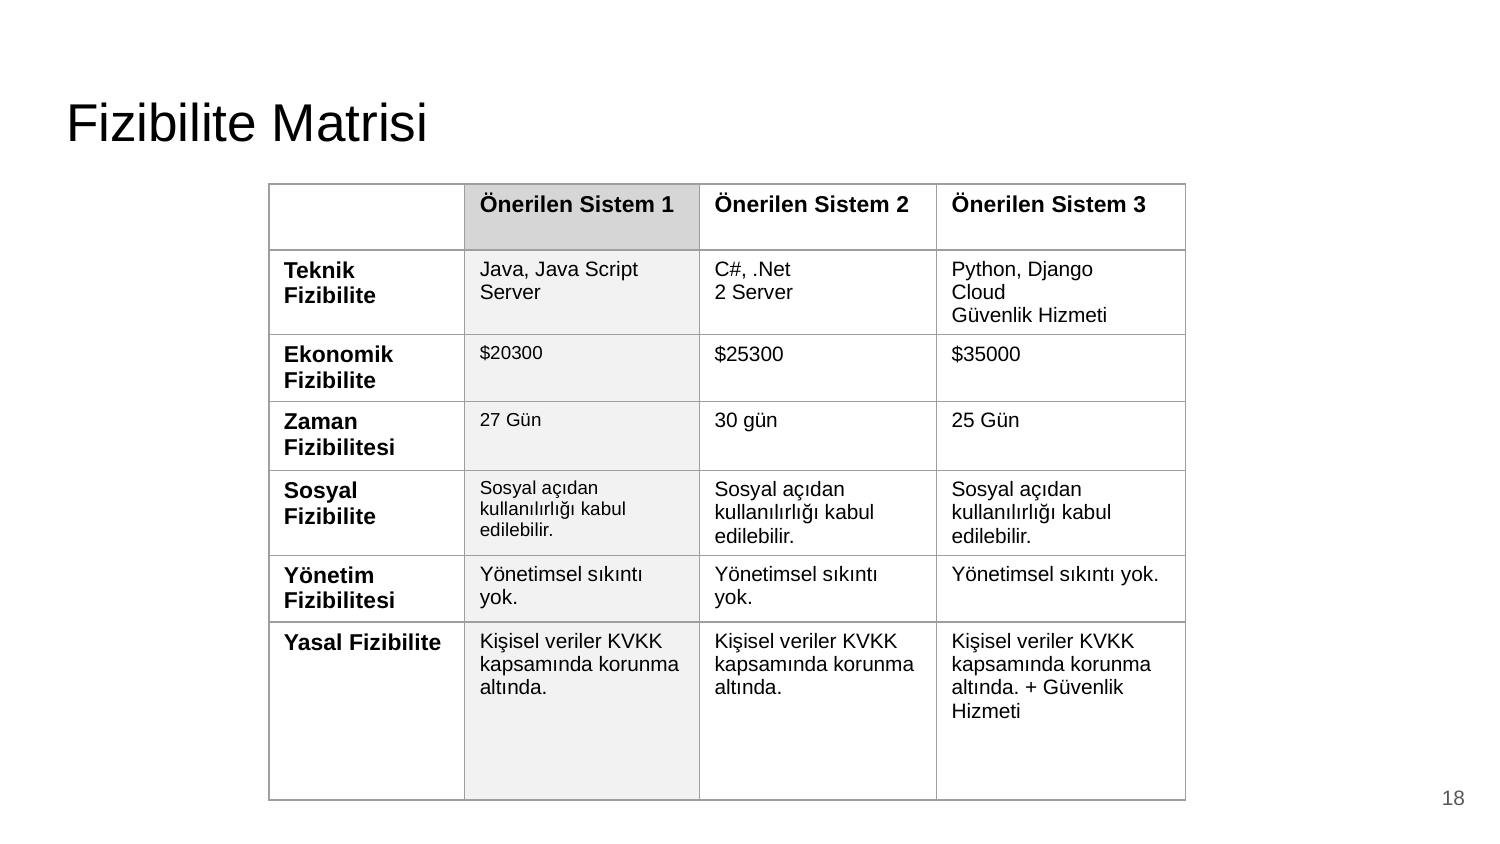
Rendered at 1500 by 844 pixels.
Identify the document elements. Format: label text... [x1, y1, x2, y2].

table_cell $20300 [465, 335, 699, 401]
table_cell Sosyal açıdan kullanılırlığı kabul edilebilir. [465, 471, 699, 555]
slide_number 18 [1389, 764, 1480, 830]
table_cell Python, Django Cloud Güvenlik Hizmeti [937, 251, 1185, 334]
table_cell Yasal Fizibilite [270, 623, 464, 799]
table_cell Ekonomik Fizibilite [270, 335, 464, 401]
table_cell C#, .Net 2 Server [700, 251, 936, 334]
table_header [270, 185, 464, 249]
title Fizibilite Matrisi [51, 72, 1449, 167]
table_cell $25300 [700, 335, 936, 401]
table_cell Yönetimsel sıkıntı yok. [937, 556, 1185, 621]
table_cell Sosyal Fizibilite [270, 471, 464, 555]
table_cell 30 gün [700, 402, 936, 470]
table_cell Java, Java Script Server [465, 251, 699, 334]
table_cell Sosyal açıdan kullanılırlığı kabul edilebilir. [700, 471, 936, 555]
table_cell Kişisel veriler KVKK kapsamında korunma altında. [465, 623, 699, 799]
table_cell Sosyal açıdan kullanılırlığı kabul edilebilir. [937, 471, 1185, 555]
table_cell $35000 [937, 335, 1185, 401]
table_cell Kişisel veriler KVKK kapsamında korunma altında. [700, 623, 936, 799]
table_cell Yönetimsel sıkıntı yok. [465, 556, 699, 621]
table_header Önerilen Sistem 2 [700, 185, 936, 249]
table_cell 25 Gün [937, 402, 1185, 470]
table_header Önerilen Sistem 3 [937, 185, 1185, 249]
table_cell Teknik Fizibilite [270, 251, 464, 334]
table_header Önerilen Sistem 1 [465, 185, 699, 249]
table_cell Yönetim Fizibilitesi [270, 556, 464, 621]
table_cell Kişisel veriler KVKK kapsamında korunma altında. + Güvenlik Hizmeti [937, 623, 1185, 799]
table_cell 27 Gün [465, 402, 699, 470]
table_cell Zaman Fizibilitesi [270, 402, 464, 470]
table_cell Yönetimsel sıkıntı yok. [700, 556, 936, 621]
